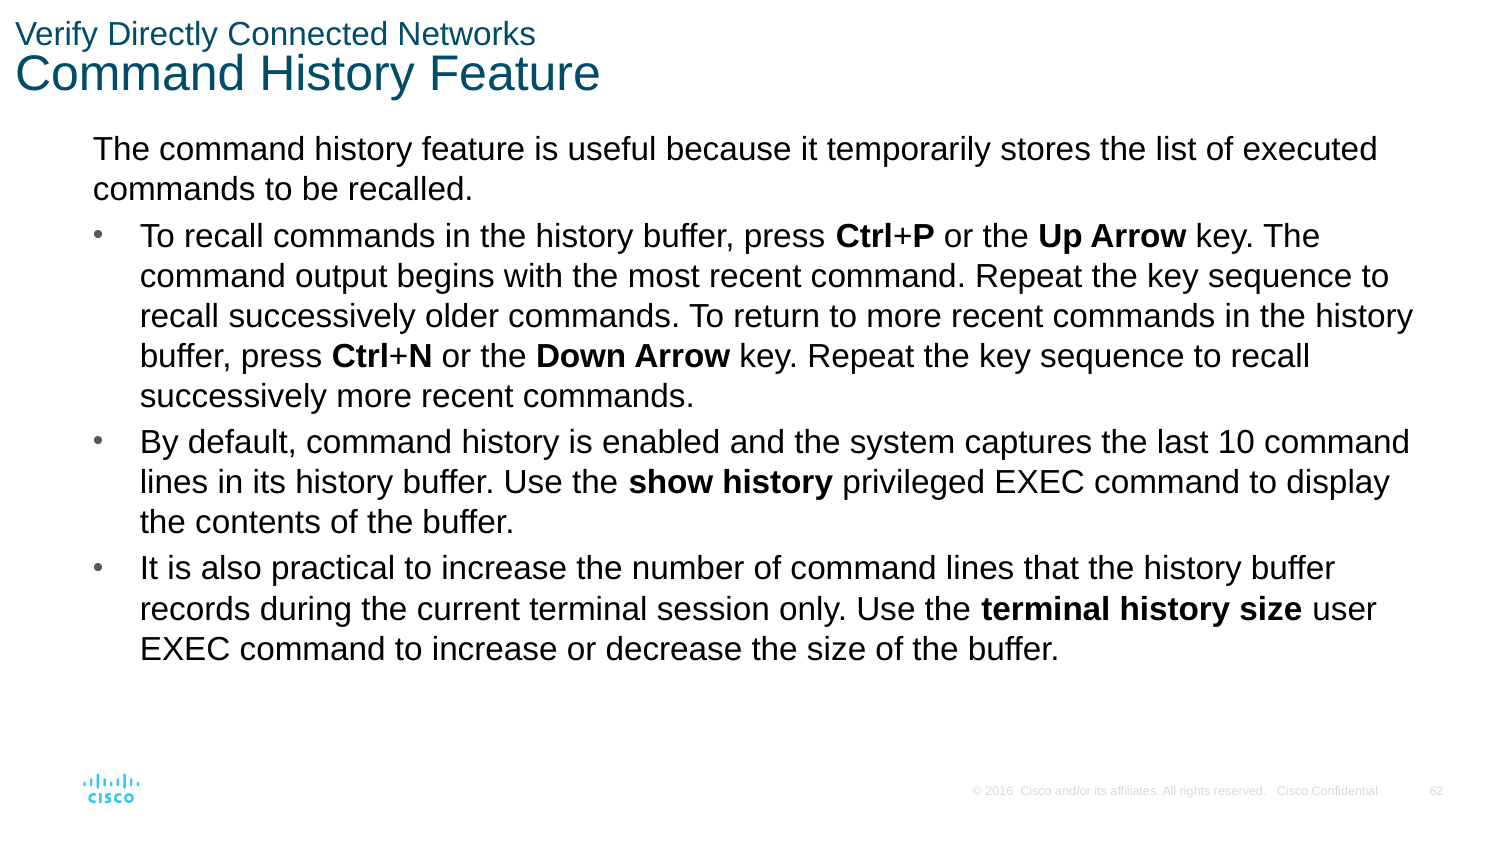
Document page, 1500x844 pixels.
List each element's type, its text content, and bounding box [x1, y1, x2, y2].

list The command history feature is useful because it temporarily stores the list of executed commands to be recalled. To recall commands in the history buffer, press Ctrl+P or the Up Arrow key. The command output begins with the most recent command. Repeat the key sequence to recall successively older commands. To return to more recent commands in the history buffer, press Ctrl+N or the Down Arrow key. Repeat the key sequence to recall successively more recent commands. By default, command history is enabled and the system captures the last 10 command lines in its history buffer. Use the show history privileged EXEC command to display the contents of the buffer. It is also practical to increase the number of command lines that the history buffer records during the current terminal session only. Use the terminal history size user EXEC command to increase or decrease the size of the buffer. [77, 120, 1437, 726]
title Verify Directly Connected Networks Command History Feature [0, 0, 1369, 121]
